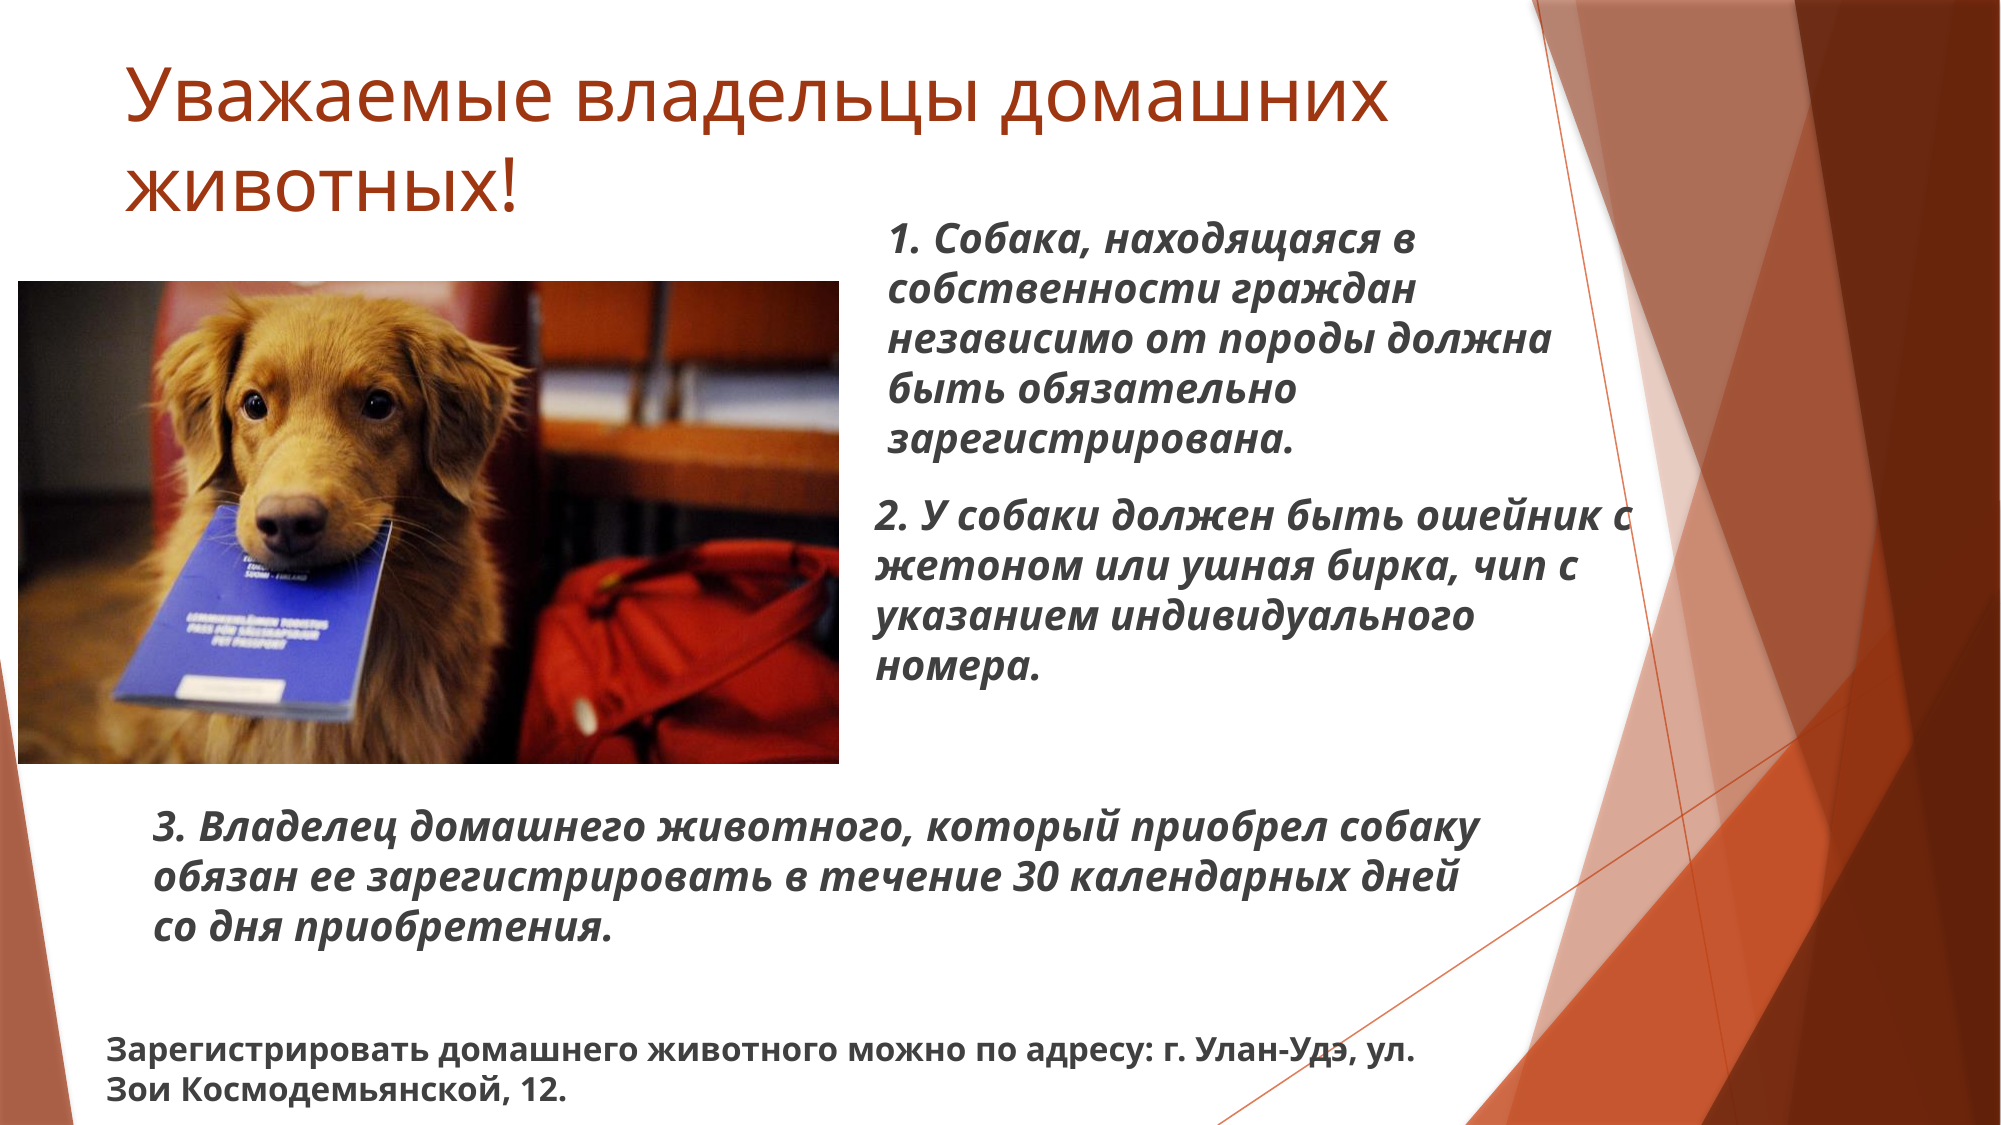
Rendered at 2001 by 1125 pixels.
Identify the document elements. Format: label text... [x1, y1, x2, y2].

list 2. У собаки должен быть ошейник с жетоном или ушная бирка, чип с указанием индивидуального номера. [860, 510, 1659, 697]
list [17, 280, 840, 765]
list Зарегистрировать домашнего животного можно по адресу: г. Улан-Удэ, ул. Зои Космодемьянской, 12. [90, 1020, 1447, 1125]
list 1. Собака, находящаяся в собственности граждан независимо от породы должна быть обязательно зарегистрирована. [872, 237, 1690, 470]
title Уважаемые владельцы домашних животных! [110, 38, 1521, 256]
text_box 3. Владелец домашнего животного, который приобрел собаку обязан ее зарегистрировать в течение 30 календарных дней со дня приобретения. [137, 736, 1511, 958]
